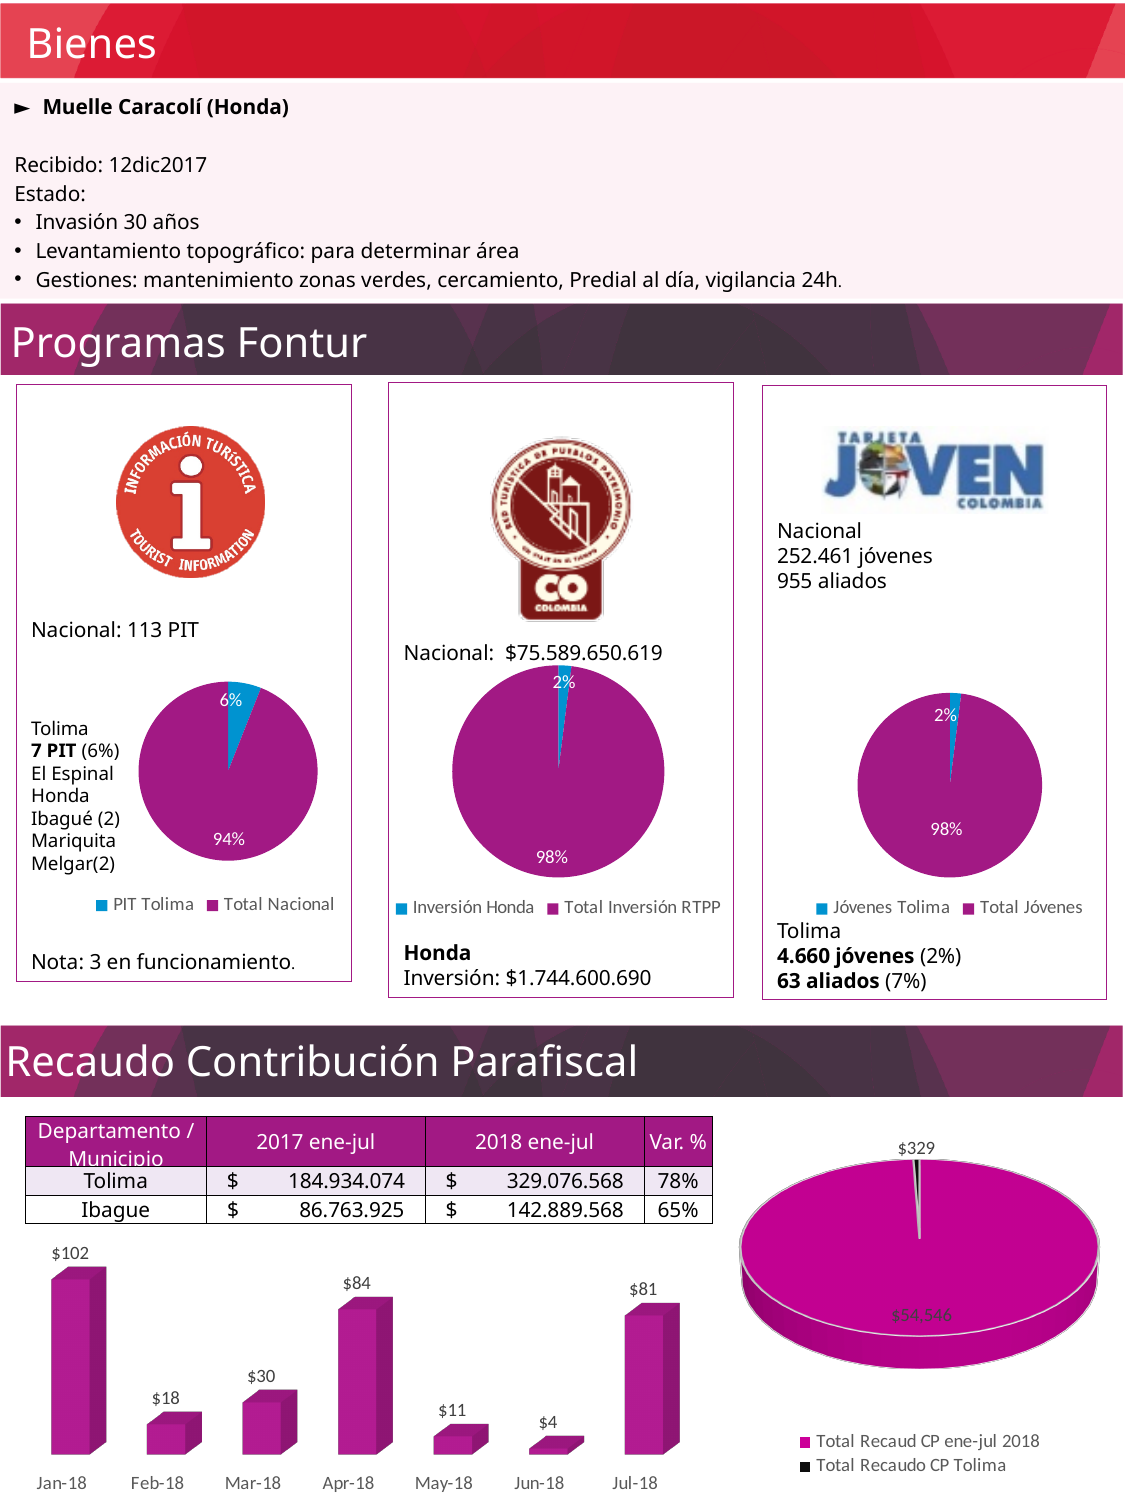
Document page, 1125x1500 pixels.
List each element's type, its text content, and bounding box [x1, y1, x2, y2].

text_box Nacional 252.461 jóvenes 955 aliados Tolima 4.660 jóvenes (2%) 63 aliados (7%) [762, 385, 1107, 659]
picture [0, 992, 1123, 1097]
chart [0, 648, 1125, 925]
table_cell Tolima [26, 1167, 206, 1195]
text_box Nacional: $75.589.650.619 Honda Inversión: $1.744.600.690 [388, 925, 734, 992]
picture [0, 0, 1125, 80]
table_cell Ibague [26, 1196, 206, 1223]
table_header 2017 ene-jul [207, 1117, 425, 1166]
picture [116, 426, 265, 578]
table_header 2018 ene-jul [426, 1117, 644, 1166]
picture [0, 270, 1123, 375]
table_header Var. % [645, 1117, 712, 1166]
table_header Departamento / Municipio [26, 1117, 206, 1166]
text_box Muelle Caracolí (Honda) Recibido: 12dic2017 Estado: Invasión 30 años Levantamiento topográfico: para determinar área Gestiones: mantenimiento zonas verdes, cercamiento, Predial al día, vigilancia 24h. [0, 82, 1123, 270]
table_cell $ 142.889.568 [426, 1196, 644, 1223]
text_box Nacional 252.461 jóvenes 955 aliados Tolima 4.660 jóvenes (2%) 63 aliados (7%) [762, 925, 1107, 992]
text_box Nacional: 113 PIT Tolima 7 PIT (6%) El Espinal Honda Ibagué (2) Mariquita Melgar(2) Nota: 3 en funcionamiento. [16, 384, 352, 648]
text_box Nacional: 113 PIT Tolima 7 PIT (6%) El Espinal Honda Ibagué (2) Mariquita Melgar(2) Nota: 3 en funcionamiento. [16, 922, 352, 982]
chart [0, 1111, 1125, 1500]
table_cell $ 329.076.568 [426, 1167, 644, 1195]
picture [821, 426, 1049, 514]
table_cell 78% [645, 1167, 712, 1195]
table_cell $ 86.763.925 [207, 1196, 425, 1223]
table_cell 65% [645, 1196, 712, 1223]
table_cell $ 184.934.074 [207, 1167, 425, 1195]
picture [489, 434, 634, 625]
text_box Nacional: $75.589.650.619 Honda Inversión: $1.744.600.690 [388, 382, 734, 659]
